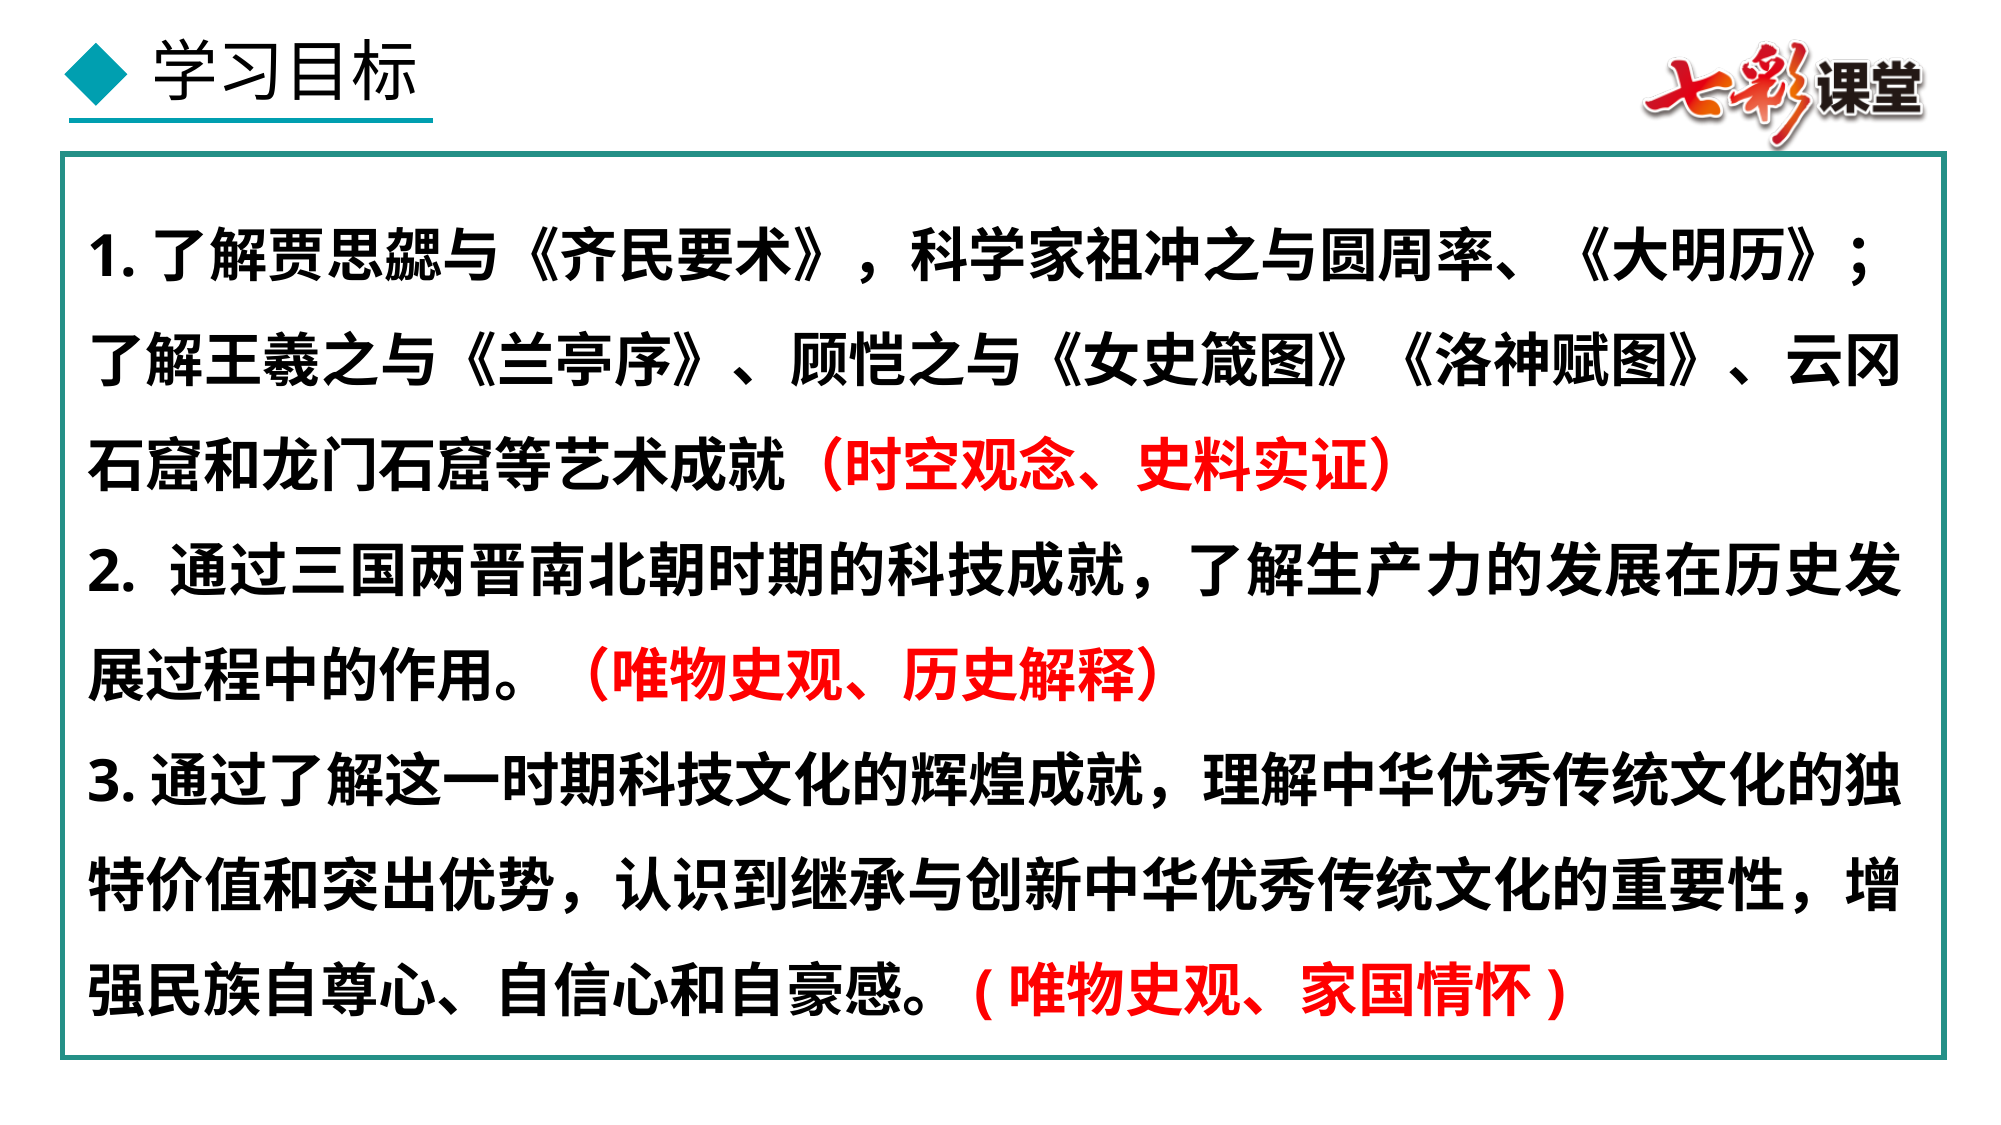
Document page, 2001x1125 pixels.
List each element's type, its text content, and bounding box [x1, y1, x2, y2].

picture [1638, 35, 1932, 151]
text_box 1.了解贾思勰与《齐民要术》，科学家祖冲之与圆周率、《大明历》；了解王羲之与《兰亭序》、顾恺之与《女史箴图》《洛神赋图》、云冈石窟和龙门石窟等艺术成就（时空观念、史料实证） 2. 通过三国两晋南北朝时期的科技成就，了解生产力的发展在历史发展过程中的作用。（唯物史观、历史解释） 3.通过了解这一时期科技文化的辉煌成就，理解中华优秀传统文化的独特价值和突出优势，认识到继承与创新中华优秀传统文化的重要性，增强民族自尊心、自信心和自豪感。(唯物史观、家国情怀) [72, 176, 1919, 1031]
